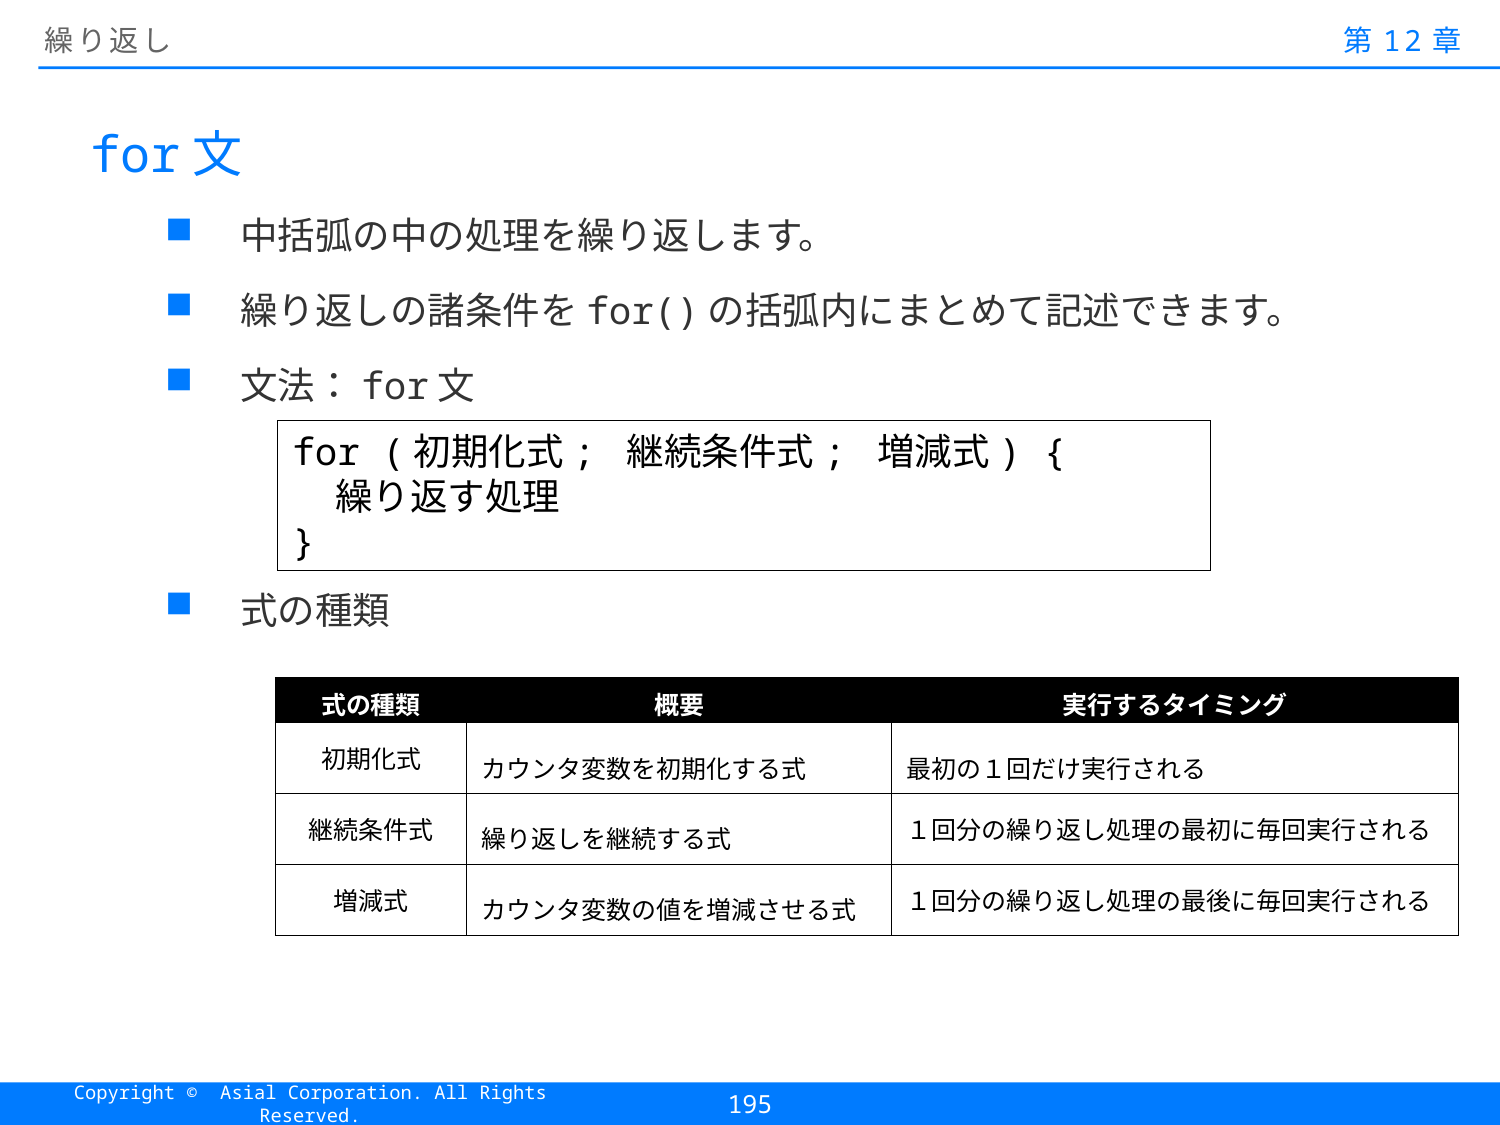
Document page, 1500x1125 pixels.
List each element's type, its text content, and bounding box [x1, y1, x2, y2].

table_cell １回分の繰り返し処理の最初に毎回実行される [892, 794, 1458, 864]
table_cell カウンタ変数を初期化する式 [467, 723, 891, 793]
title 繰り返し [29, 7, 702, 72]
list for文 中括弧の中の処理を繰り返します。 繰り返しの諸条件をfor()の括弧内にまとめて記述できます。 文法：for文 式の種類 [75, 84, 1425, 988]
table_cell 初期化式 [276, 723, 466, 793]
list 第12章 [702, 7, 1477, 72]
table_header 概要 [466, 678, 892, 722]
table_cell 最初の１回だけ実行される [892, 723, 1458, 793]
table_cell 増減式 [276, 865, 466, 935]
table_header 式の種類 [276, 678, 466, 722]
table_cell １回分の繰り返し処理の最後に毎回実行される [892, 865, 1458, 935]
table_cell カウンタ変数の値を増減させる式 [467, 865, 891, 935]
text_box for (初期化式; 継続条件式; 増減式) { 繰り返す処理 } [277, 420, 1211, 571]
table_header 実行するタイミング [892, 678, 1458, 722]
table_cell 繰り返しを継続する式 [467, 794, 891, 864]
slide_number 195 [581, 1075, 919, 1125]
table_cell 継続条件式 [276, 794, 466, 864]
